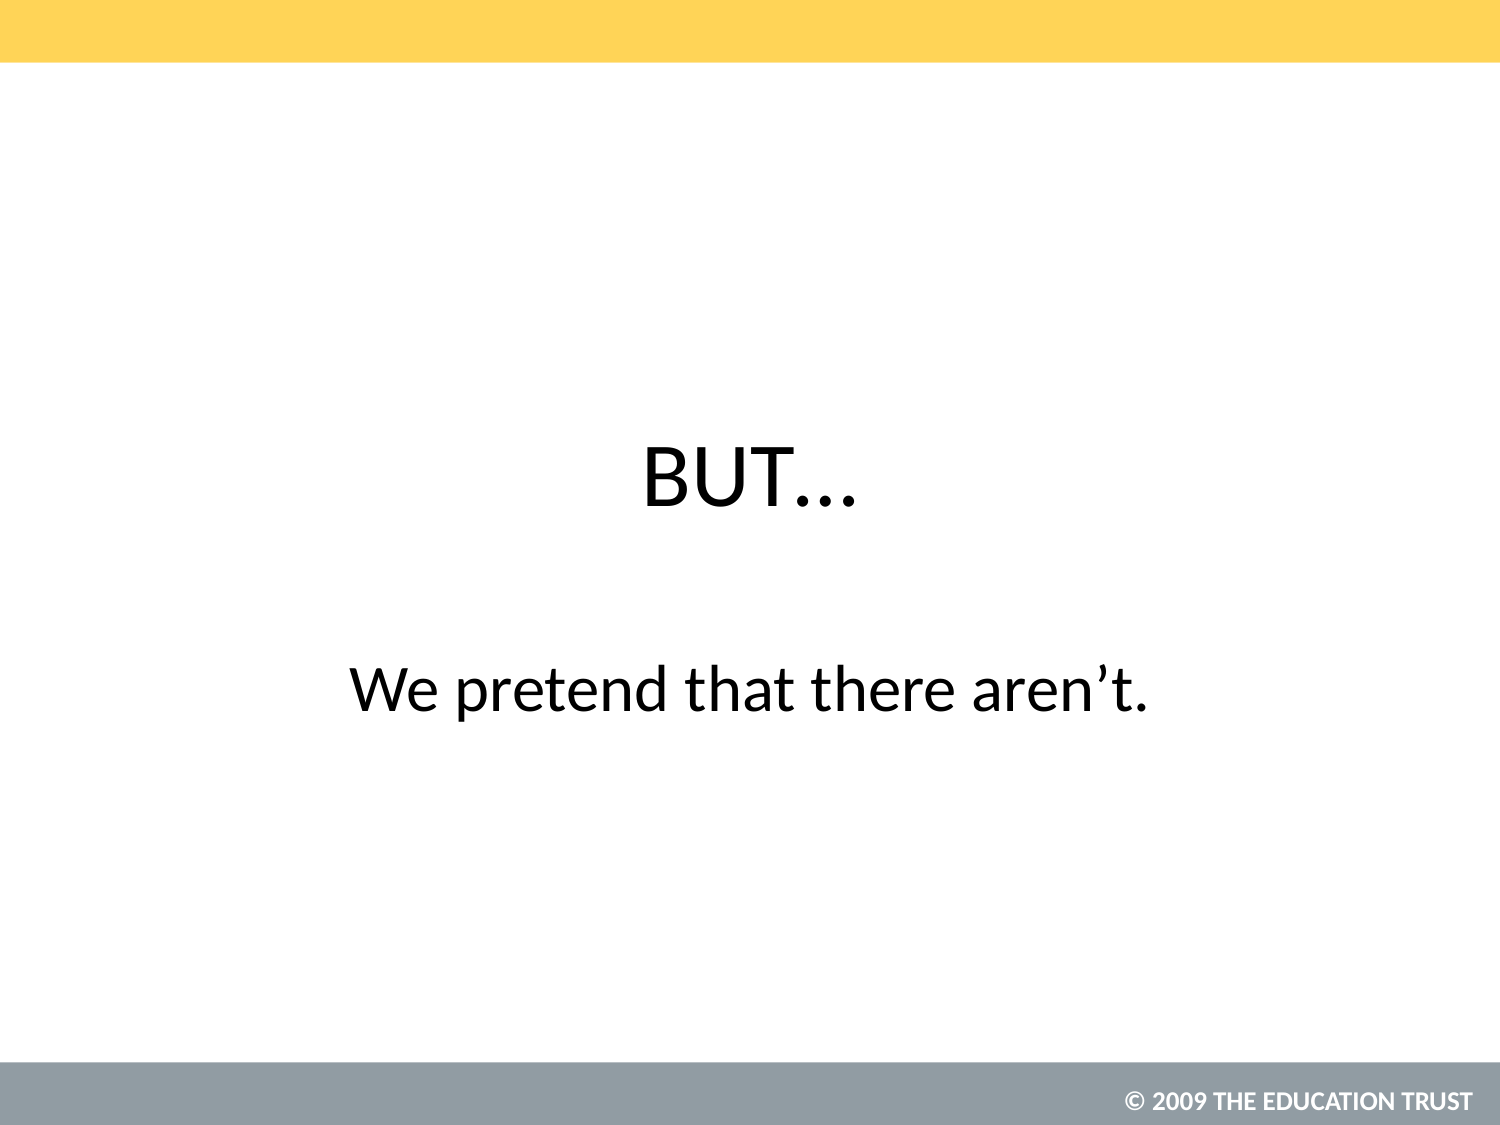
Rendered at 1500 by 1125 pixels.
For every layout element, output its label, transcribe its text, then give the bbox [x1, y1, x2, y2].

title BUT… [112, 349, 1388, 591]
subtitle We pretend that there aren’t. [224, 637, 1276, 926]
